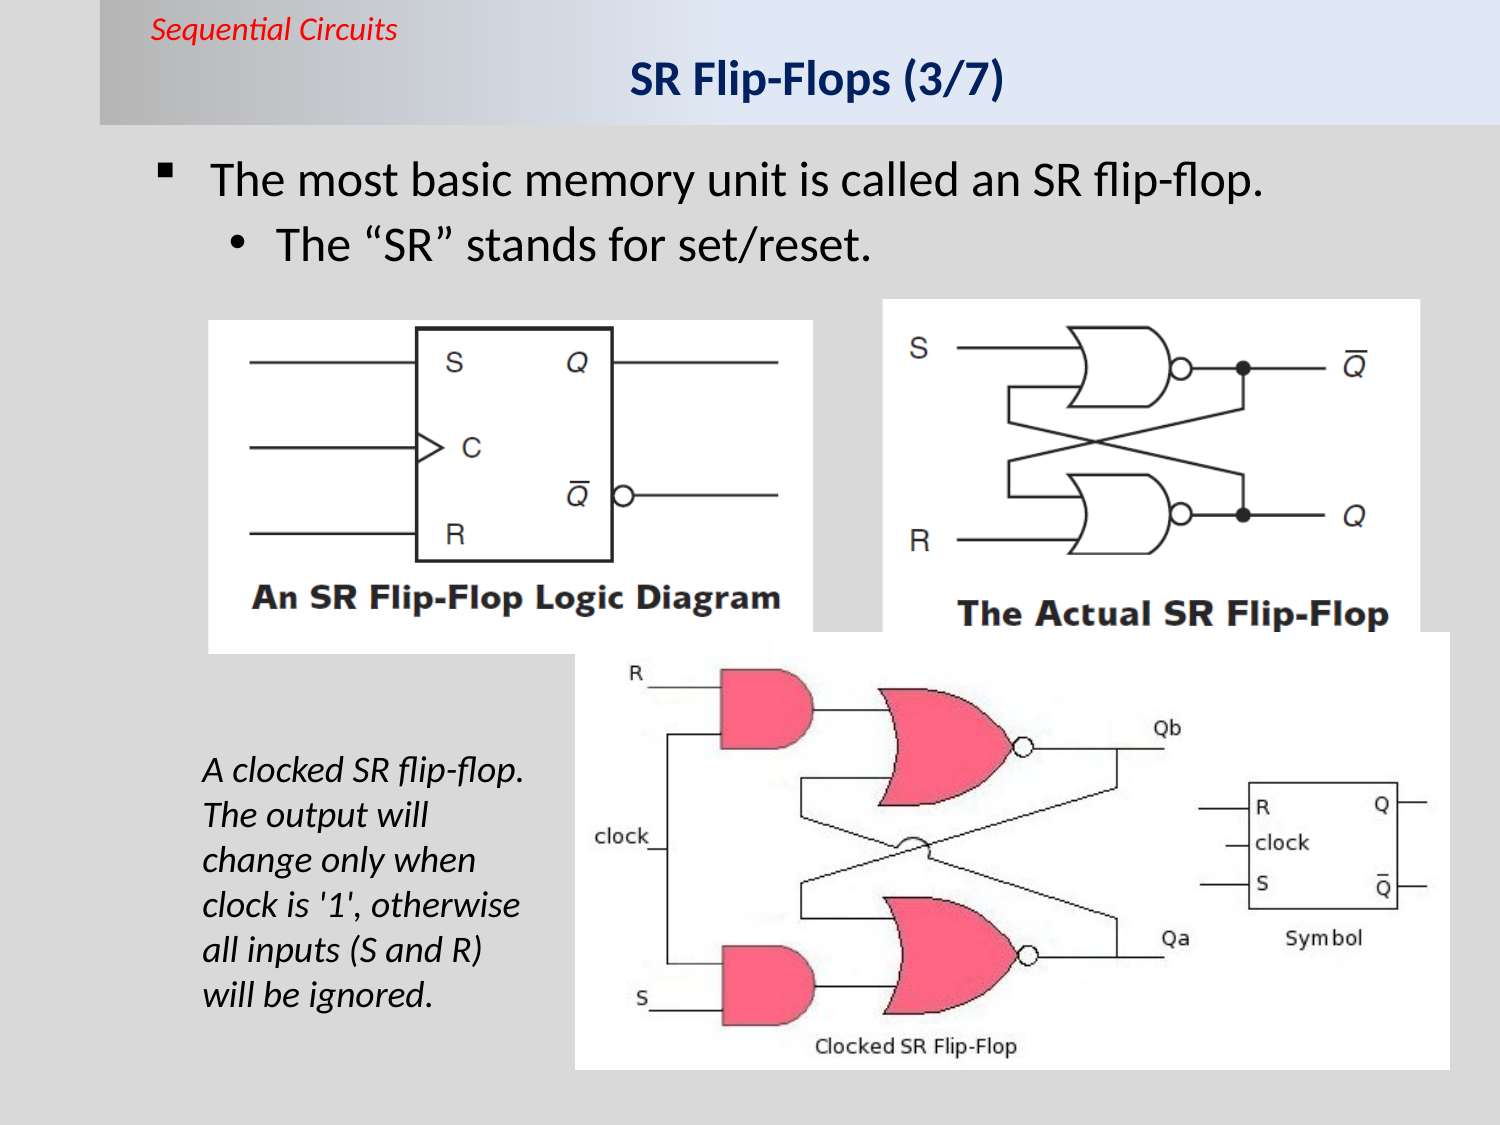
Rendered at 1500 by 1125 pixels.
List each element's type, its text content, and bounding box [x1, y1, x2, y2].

text_box A clocked SR flip-flop. The output will change only when clock is '1', otherwise all inputs (S and R) will be ignored. [112, 737, 558, 1023]
list Sequential Circuits [135, 0, 625, 50]
list The most basic memory unit is called an SR flip-flop. The “SR” stands for set/reset. [139, 138, 1500, 452]
picture [208, 299, 1451, 1070]
title SR Flip-Flops (3/7) [135, 37, 1500, 113]
